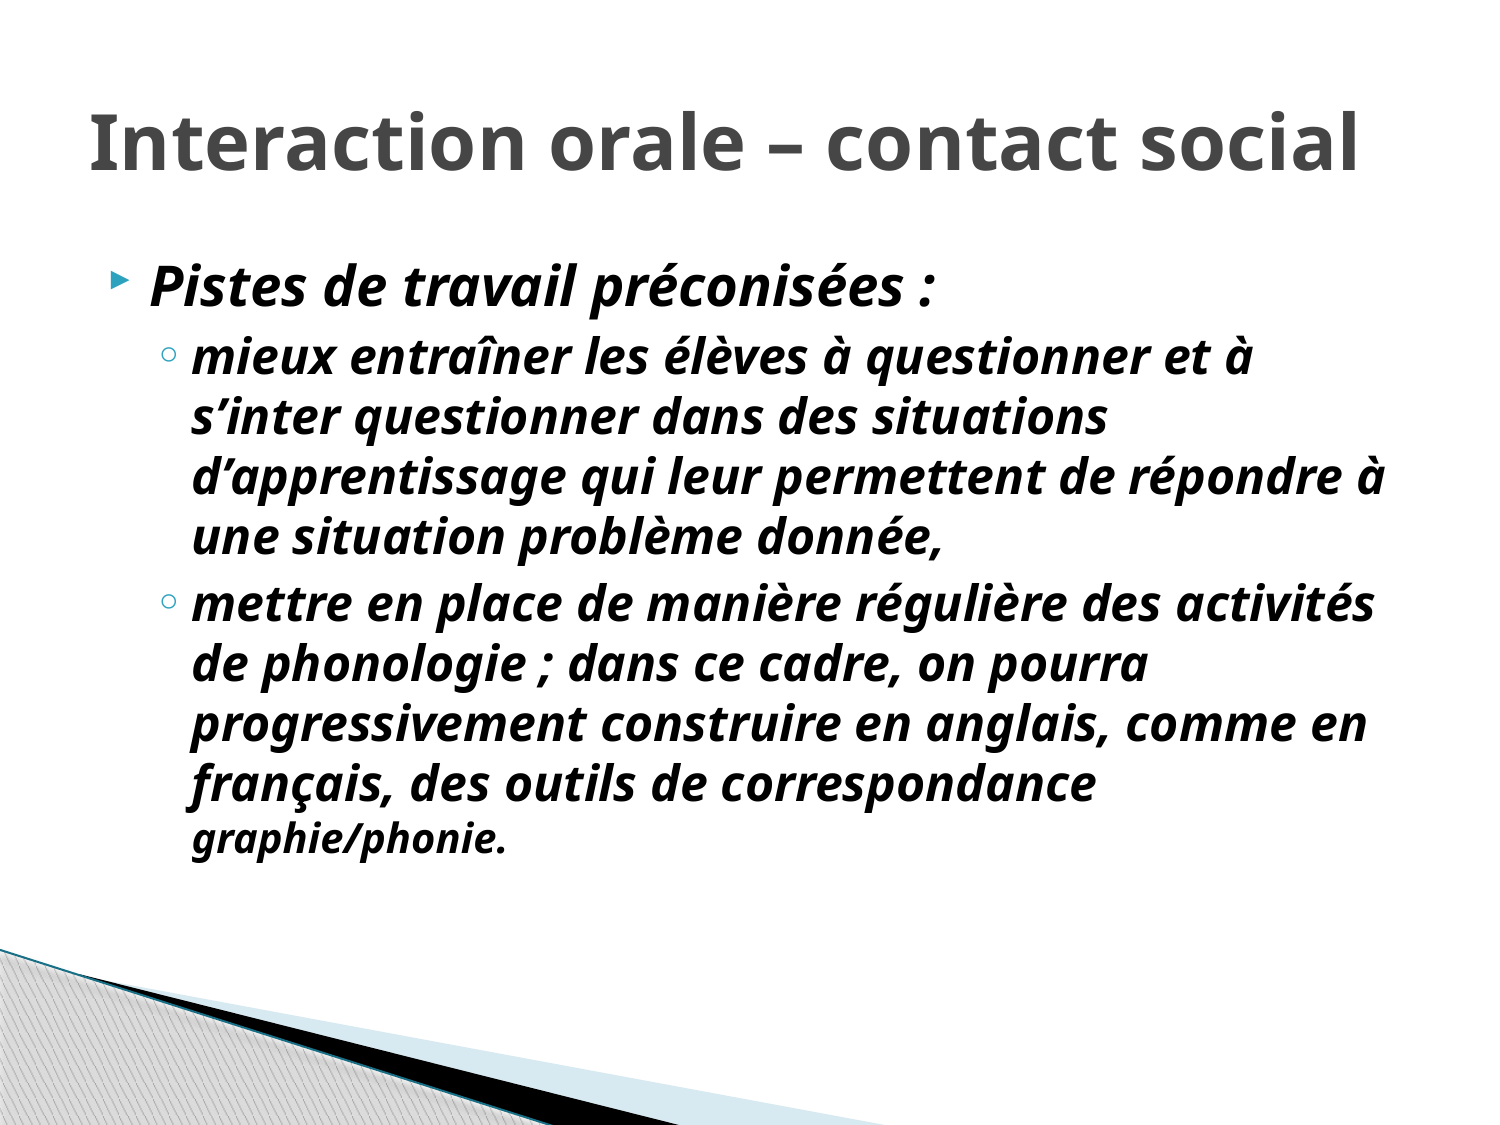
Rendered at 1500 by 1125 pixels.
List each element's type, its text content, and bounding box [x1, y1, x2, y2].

title Interaction orale – contact social [75, 45, 1425, 233]
list Pistes de travail préconisées : mieux entraîner les élèves à questionner et à s’inter questionner dans des situations d’apprentissage qui leur permettent de répondre à une situation problème donnée, mettre en place de manière régulière des activités de phonologie ; dans ce cadre, on pourra progressivement construire en anglais, comme en français, des outils de correspondance graphie/phonie. [75, 243, 1425, 986]
